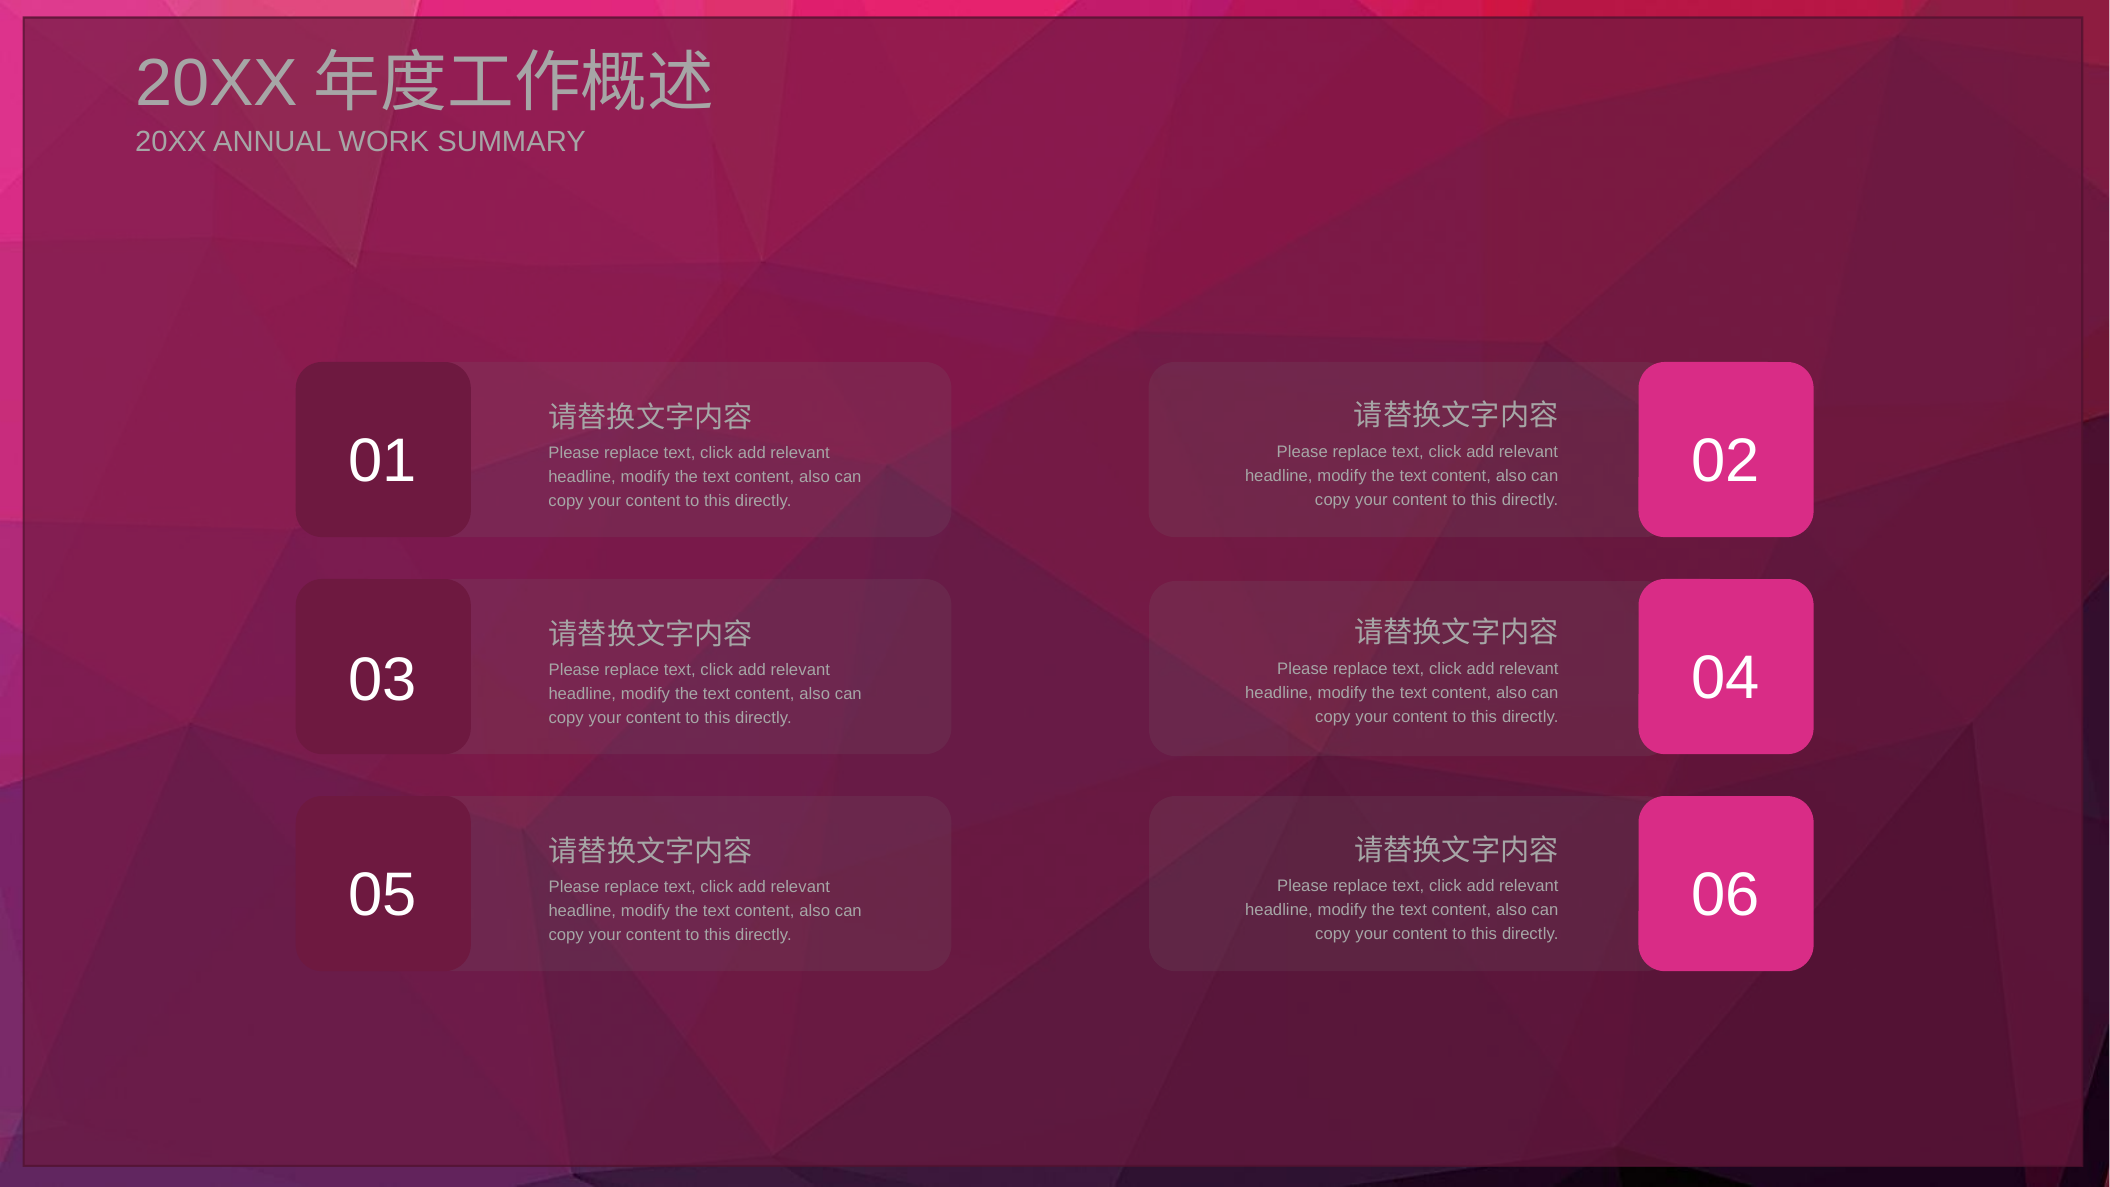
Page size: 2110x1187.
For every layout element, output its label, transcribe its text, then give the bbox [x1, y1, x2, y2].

picture [0, 0, 2110, 1187]
text_box 20XX ANNUAL WORK SUMMARY [135, 122, 596, 158]
text_box 20XX年度工作概述 [135, 38, 783, 119]
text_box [295, 361, 1814, 972]
